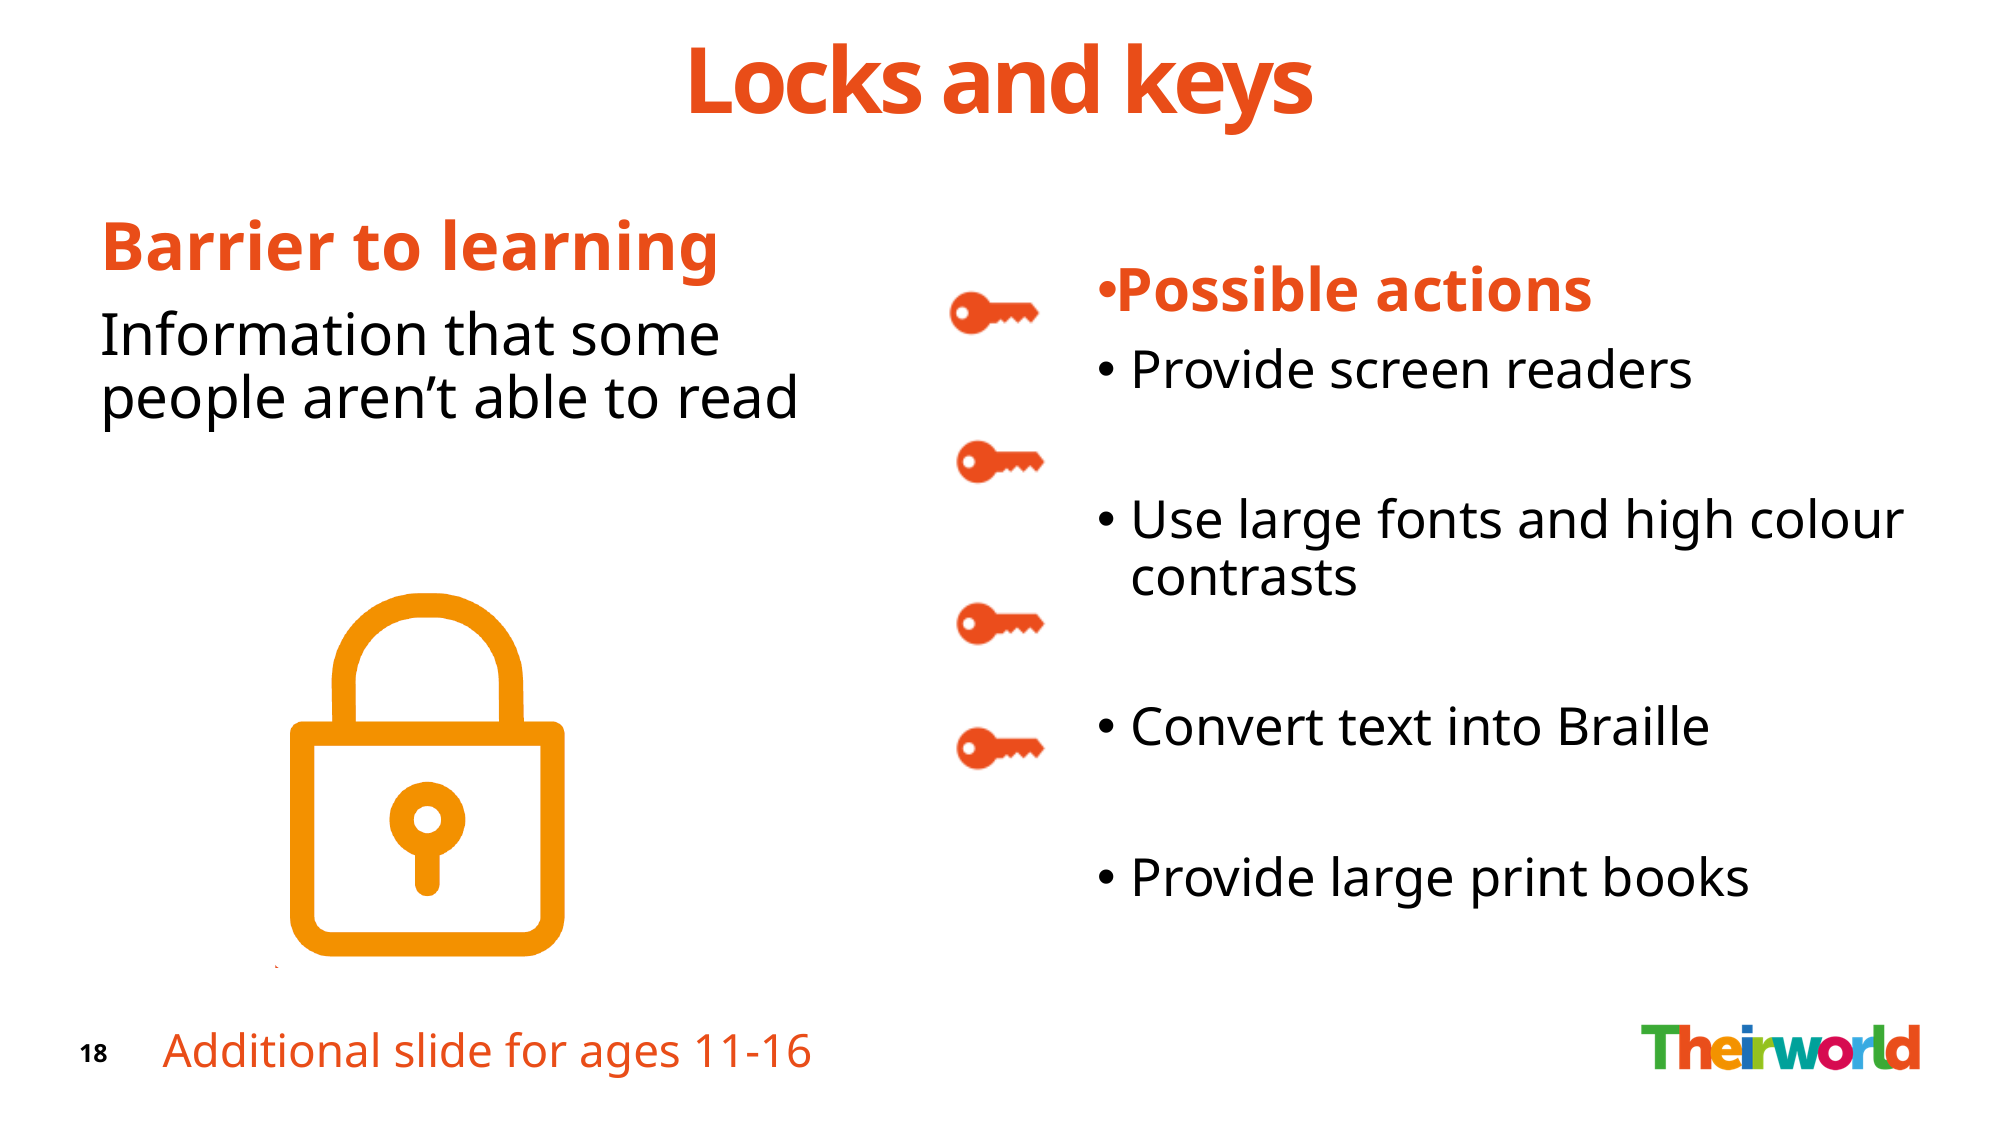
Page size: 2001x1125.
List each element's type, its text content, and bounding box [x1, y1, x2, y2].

title Locks and keys [99, 44, 1900, 233]
picture [275, 585, 570, 968]
text_box Additional slide for ages 11-16 [147, 1014, 903, 1081]
list Barrier to learning Information that some people aren’t able to read [100, 233, 827, 521]
slide_number 18 [79, 1023, 189, 1072]
picture [902, 232, 1087, 831]
list Possible actions Provide screen readers Use large fonts and high colour contrasts Convert text into Braille Provide large print books [1097, 259, 1976, 912]
picture [1633, 1014, 1927, 1081]
